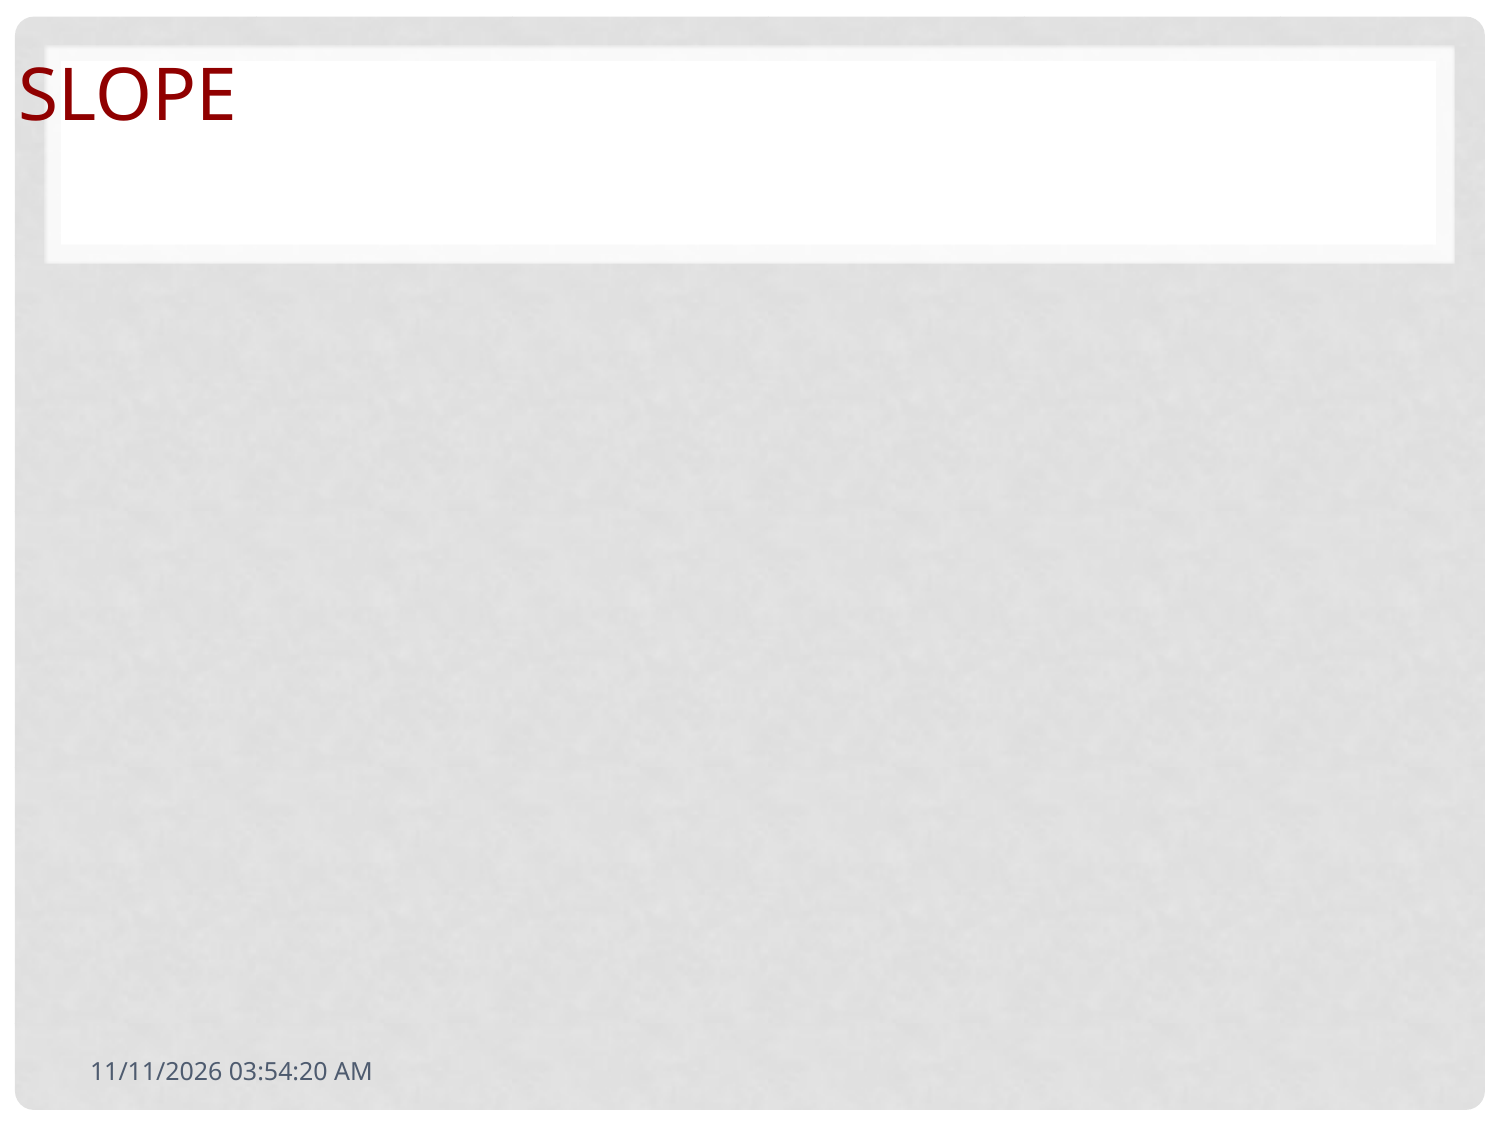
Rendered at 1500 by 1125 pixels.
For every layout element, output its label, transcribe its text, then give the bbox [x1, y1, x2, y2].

title sLOPE [0, 0, 256, 183]
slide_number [75, 1042, 425, 1103]
